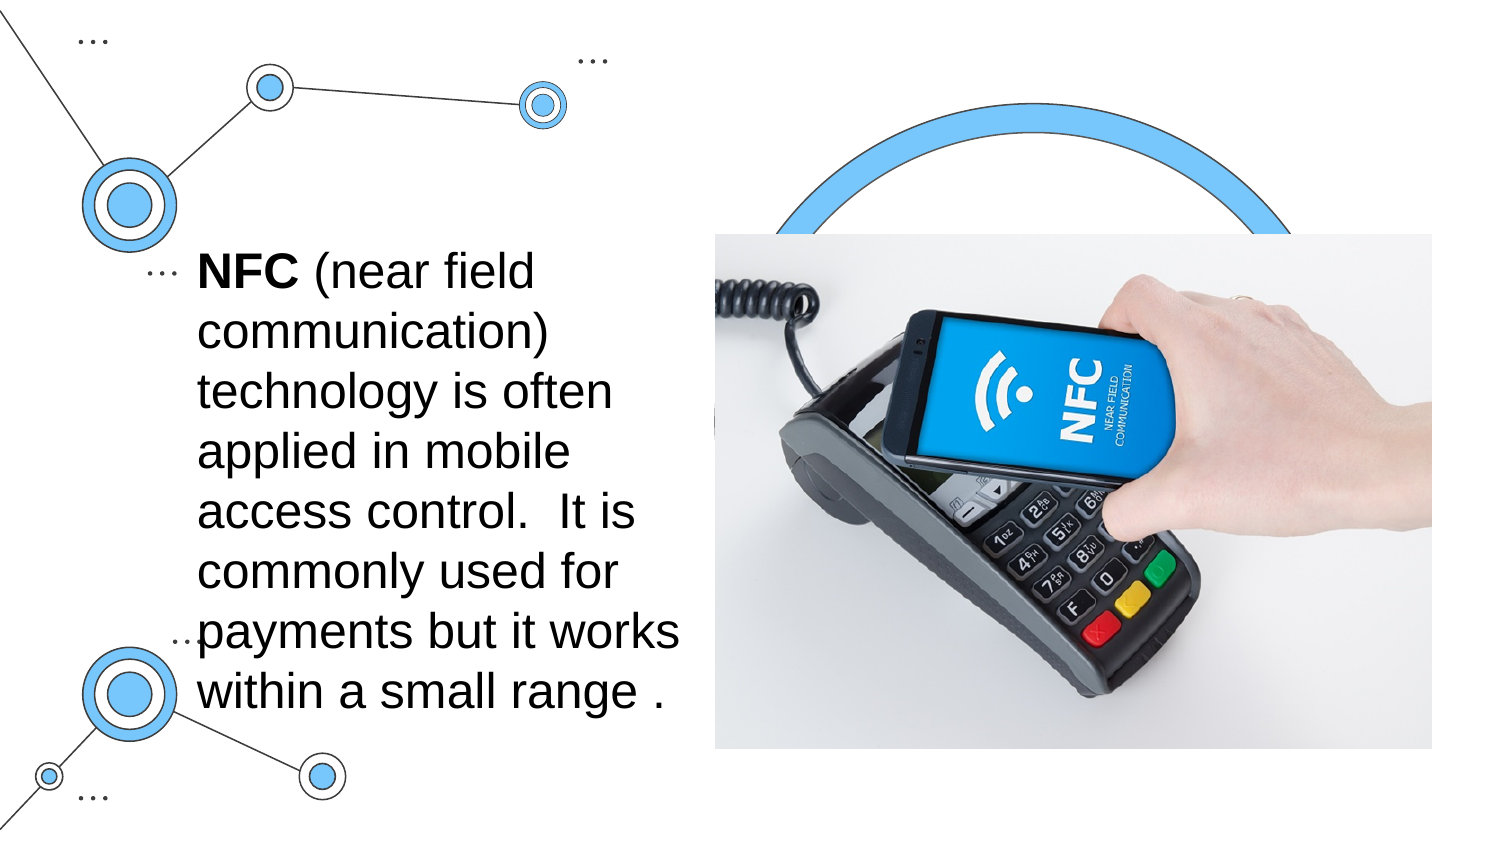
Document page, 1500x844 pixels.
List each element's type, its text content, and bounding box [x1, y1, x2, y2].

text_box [714, 103, 1352, 233]
picture [714, 234, 1432, 749]
subtitle NFC (near field communication) technology is often applied in mobile access control. It is commonly used for payments but it works within a small range . [181, 223, 709, 691]
